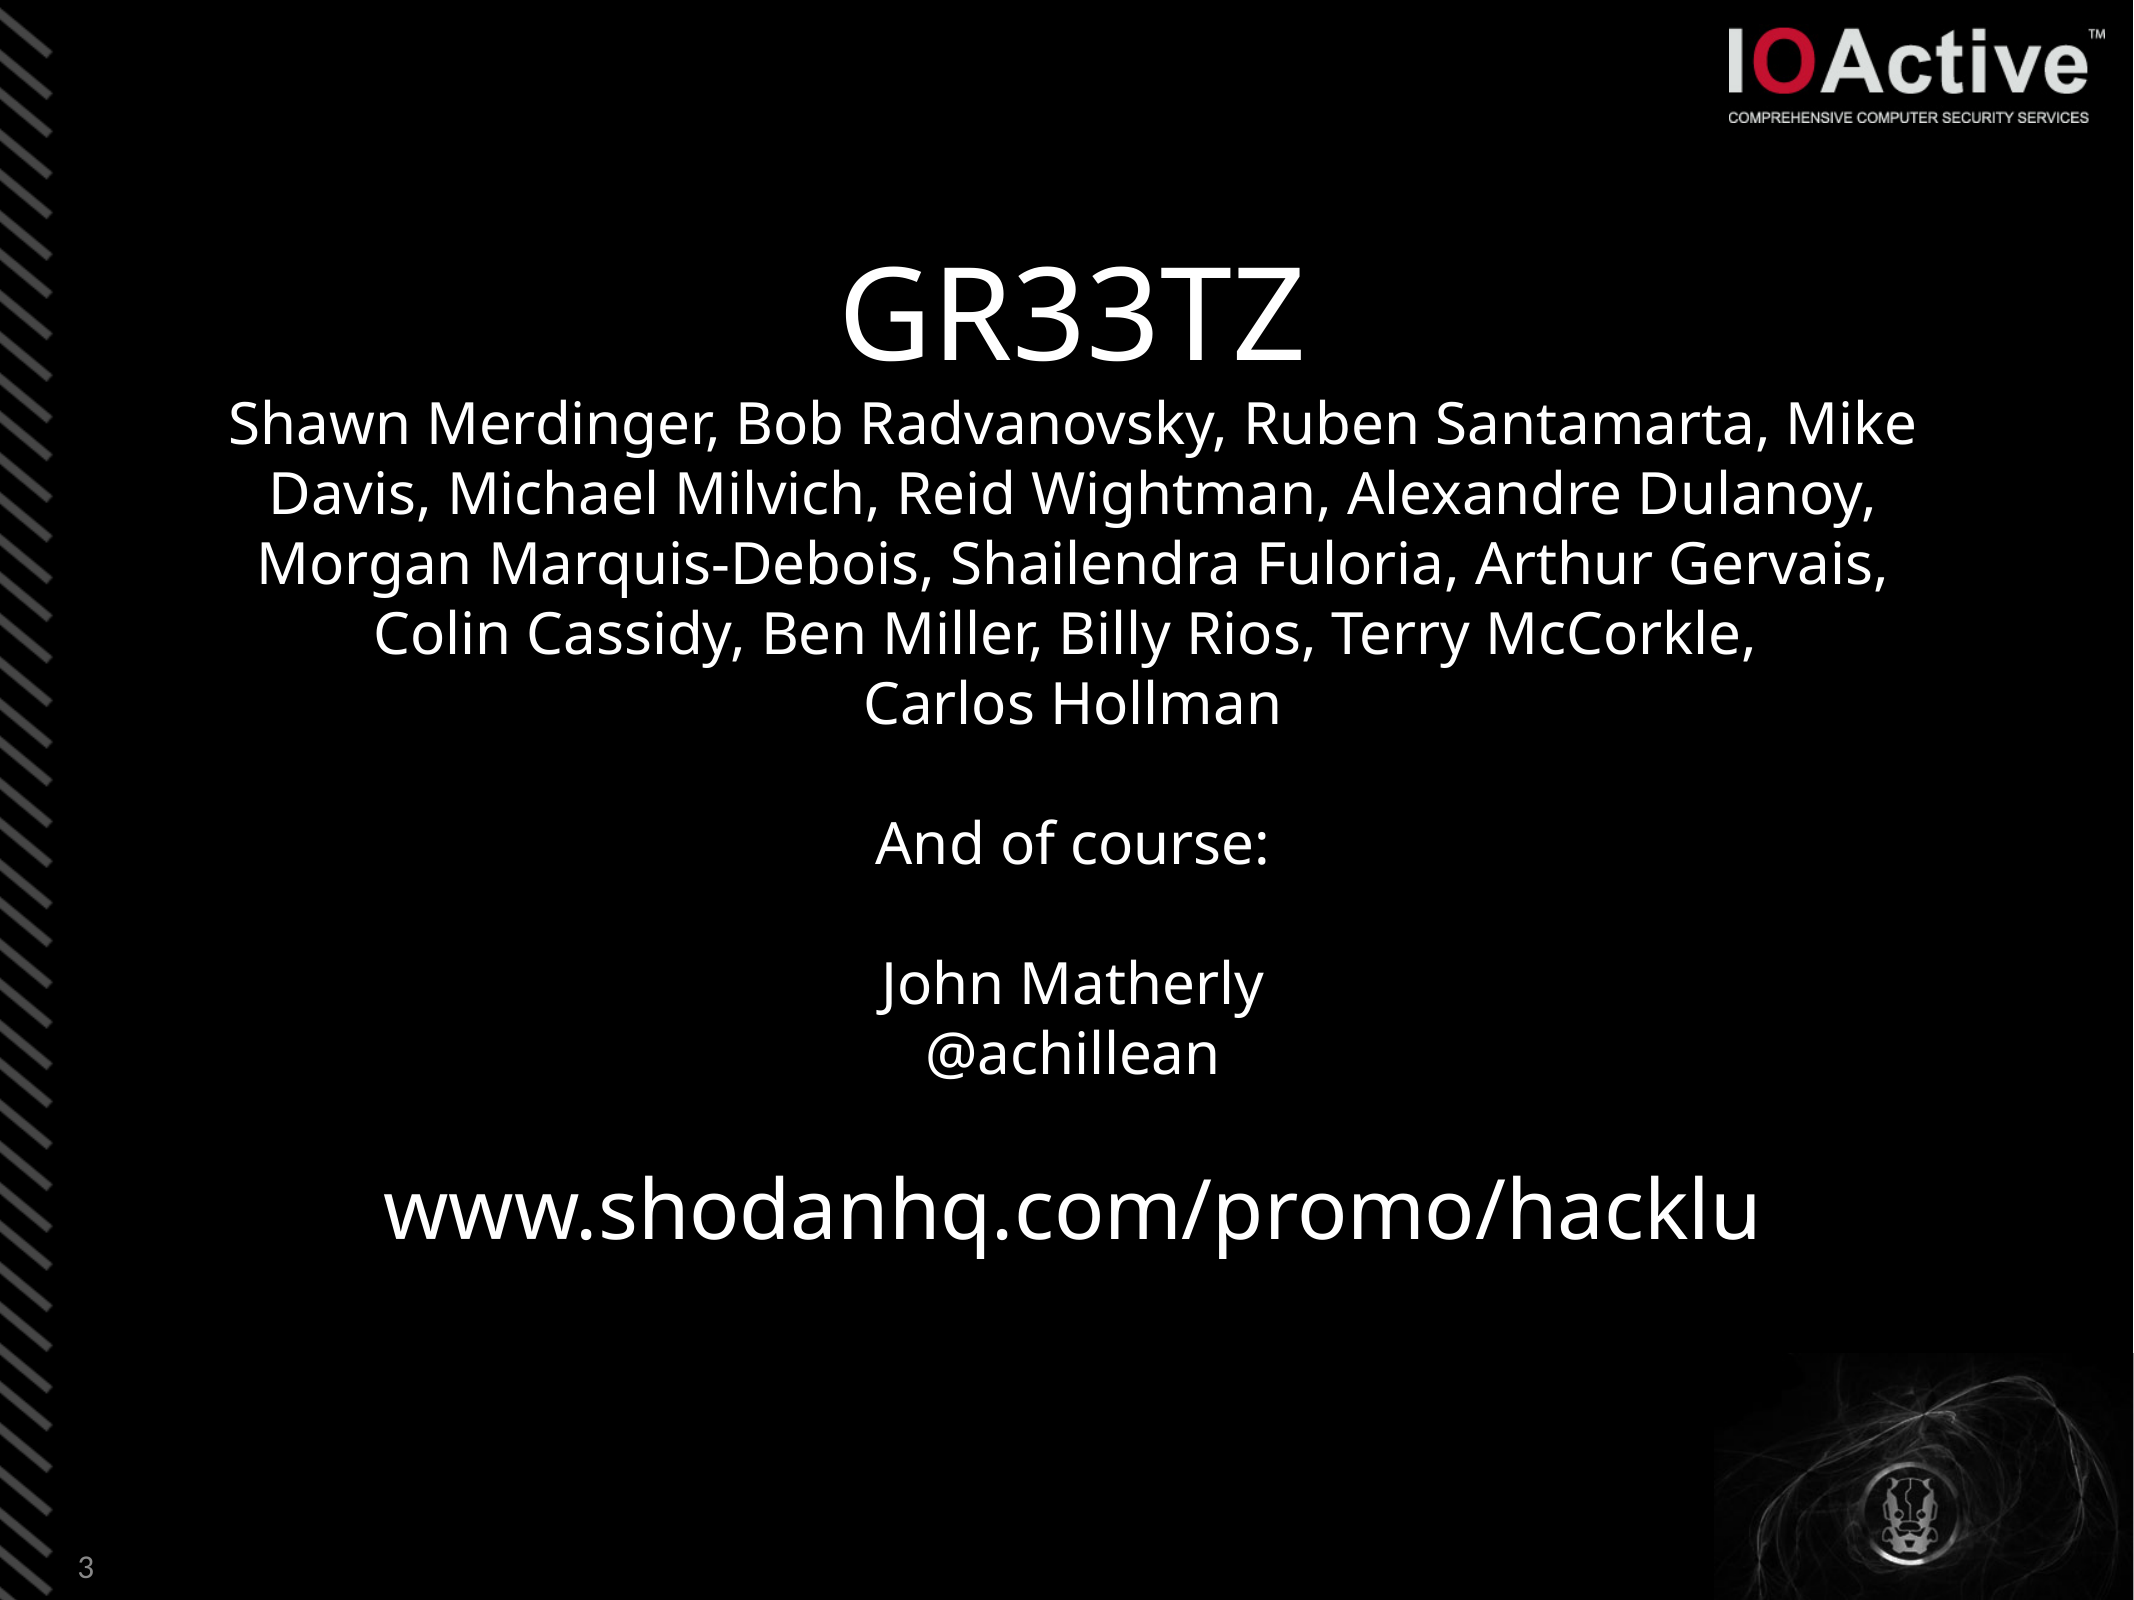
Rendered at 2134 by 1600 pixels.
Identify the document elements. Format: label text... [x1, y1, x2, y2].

title GR33TZ Shawn Merdinger, Bob Radvanovsky, Ruben Santamarta, Mike Davis, Michael Milvich, Reid Wightman, Alexandre Dulanoy, Morgan Marquis-Debois, Shailendra Fuloria, Arthur Gervais, Colin Cassidy, Ben Miller, Billy Rios, Terry McCorkle, Carlos Hollman And of course: John Matherly @achillean www.shodanhq.com/promo/hacklu [166, 212, 1980, 1475]
picture [1729, 24, 2105, 123]
picture [1714, 1353, 2134, 1600]
picture [0, 0, 55, 1600]
slide_number 3 [60, 1538, 110, 1592]
